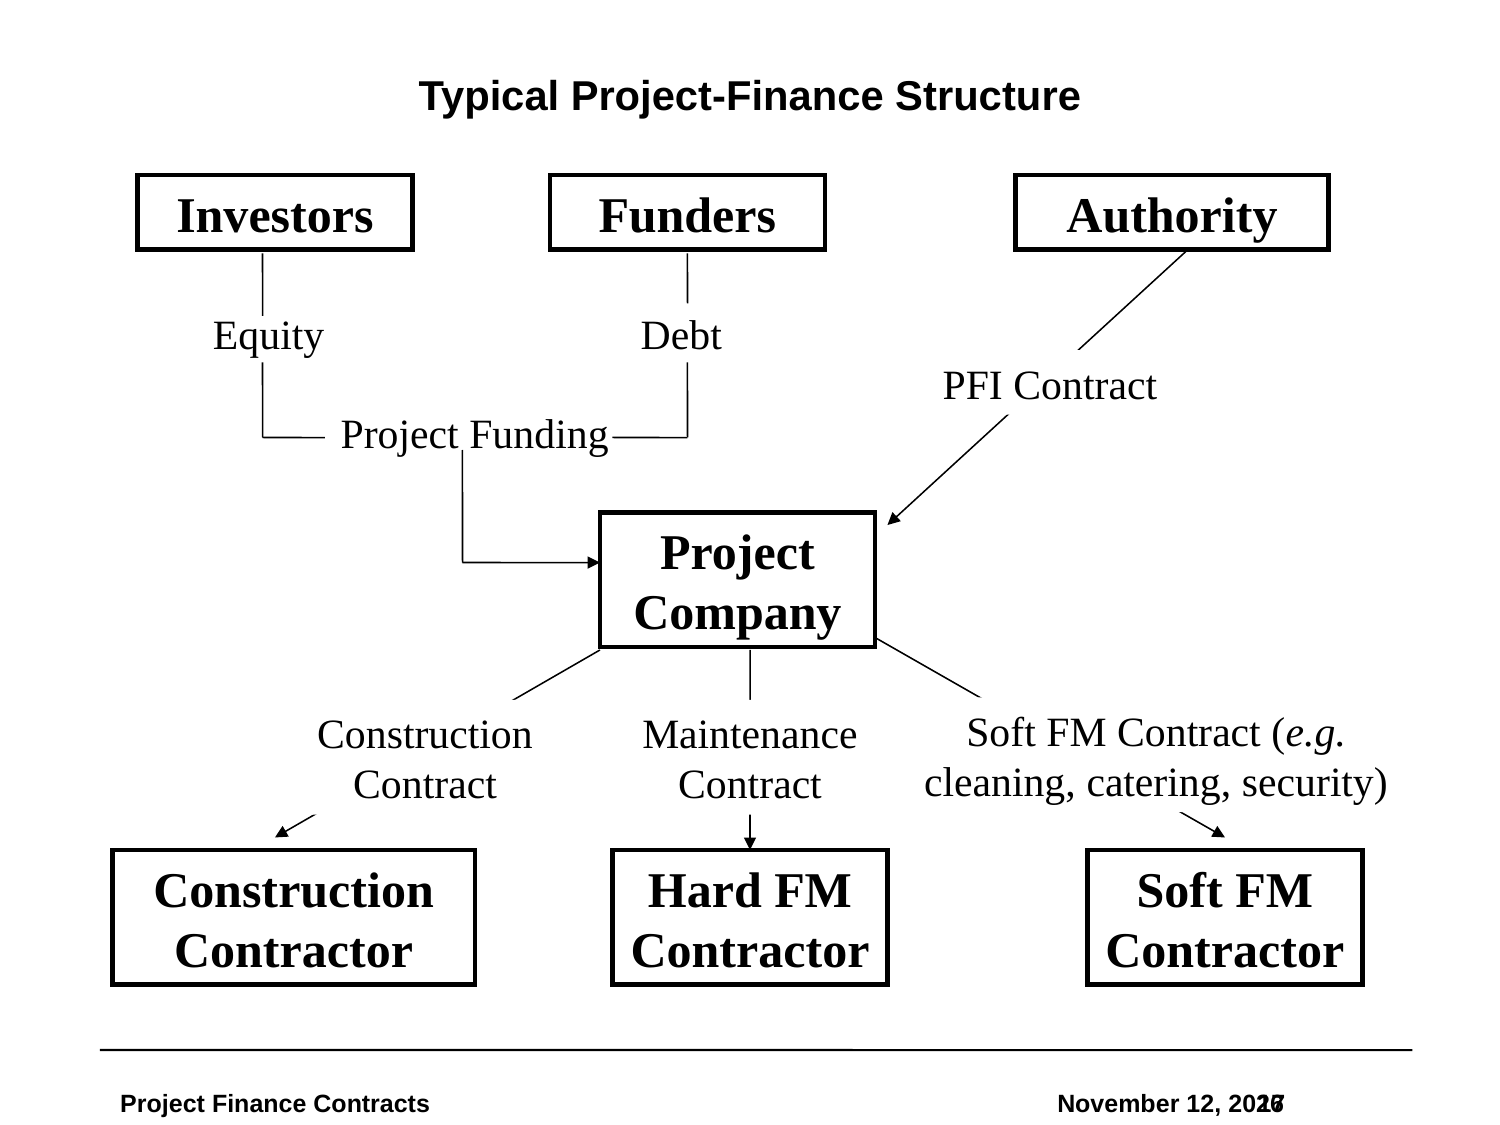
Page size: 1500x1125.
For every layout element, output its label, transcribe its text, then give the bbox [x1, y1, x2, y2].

text_box PFI Contract [887, 350, 1213, 415]
text_box Typical Project-Finance Structure [112, 0, 1388, 188]
text_box [887, 415, 1008, 526]
text_box Construction Contract [300, 699, 550, 815]
text_box Project Funding [324, 399, 625, 465]
text_box [274, 815, 315, 838]
text_box Soft FM Contractor [1087, 849, 1363, 985]
text_box Maintenance Contract [612, 699, 888, 815]
text_box [462, 556, 600, 569]
text_box Project Company [600, 512, 875, 648]
text_box Debt [549, 299, 813, 365]
text_box Funders [549, 174, 825, 250]
text_box [743, 815, 757, 849]
text_box Authority [1015, 174, 1329, 250]
text_box [1181, 813, 1225, 838]
text_box Equity [137, 299, 400, 365]
text_box Hard FM Contractor [612, 849, 888, 985]
text_box Soft FM Contract (e.g. cleaning, catering, security) [887, 697, 1425, 813]
text_box Investors [137, 174, 413, 250]
text_box Construction Contractor [112, 849, 475, 985]
